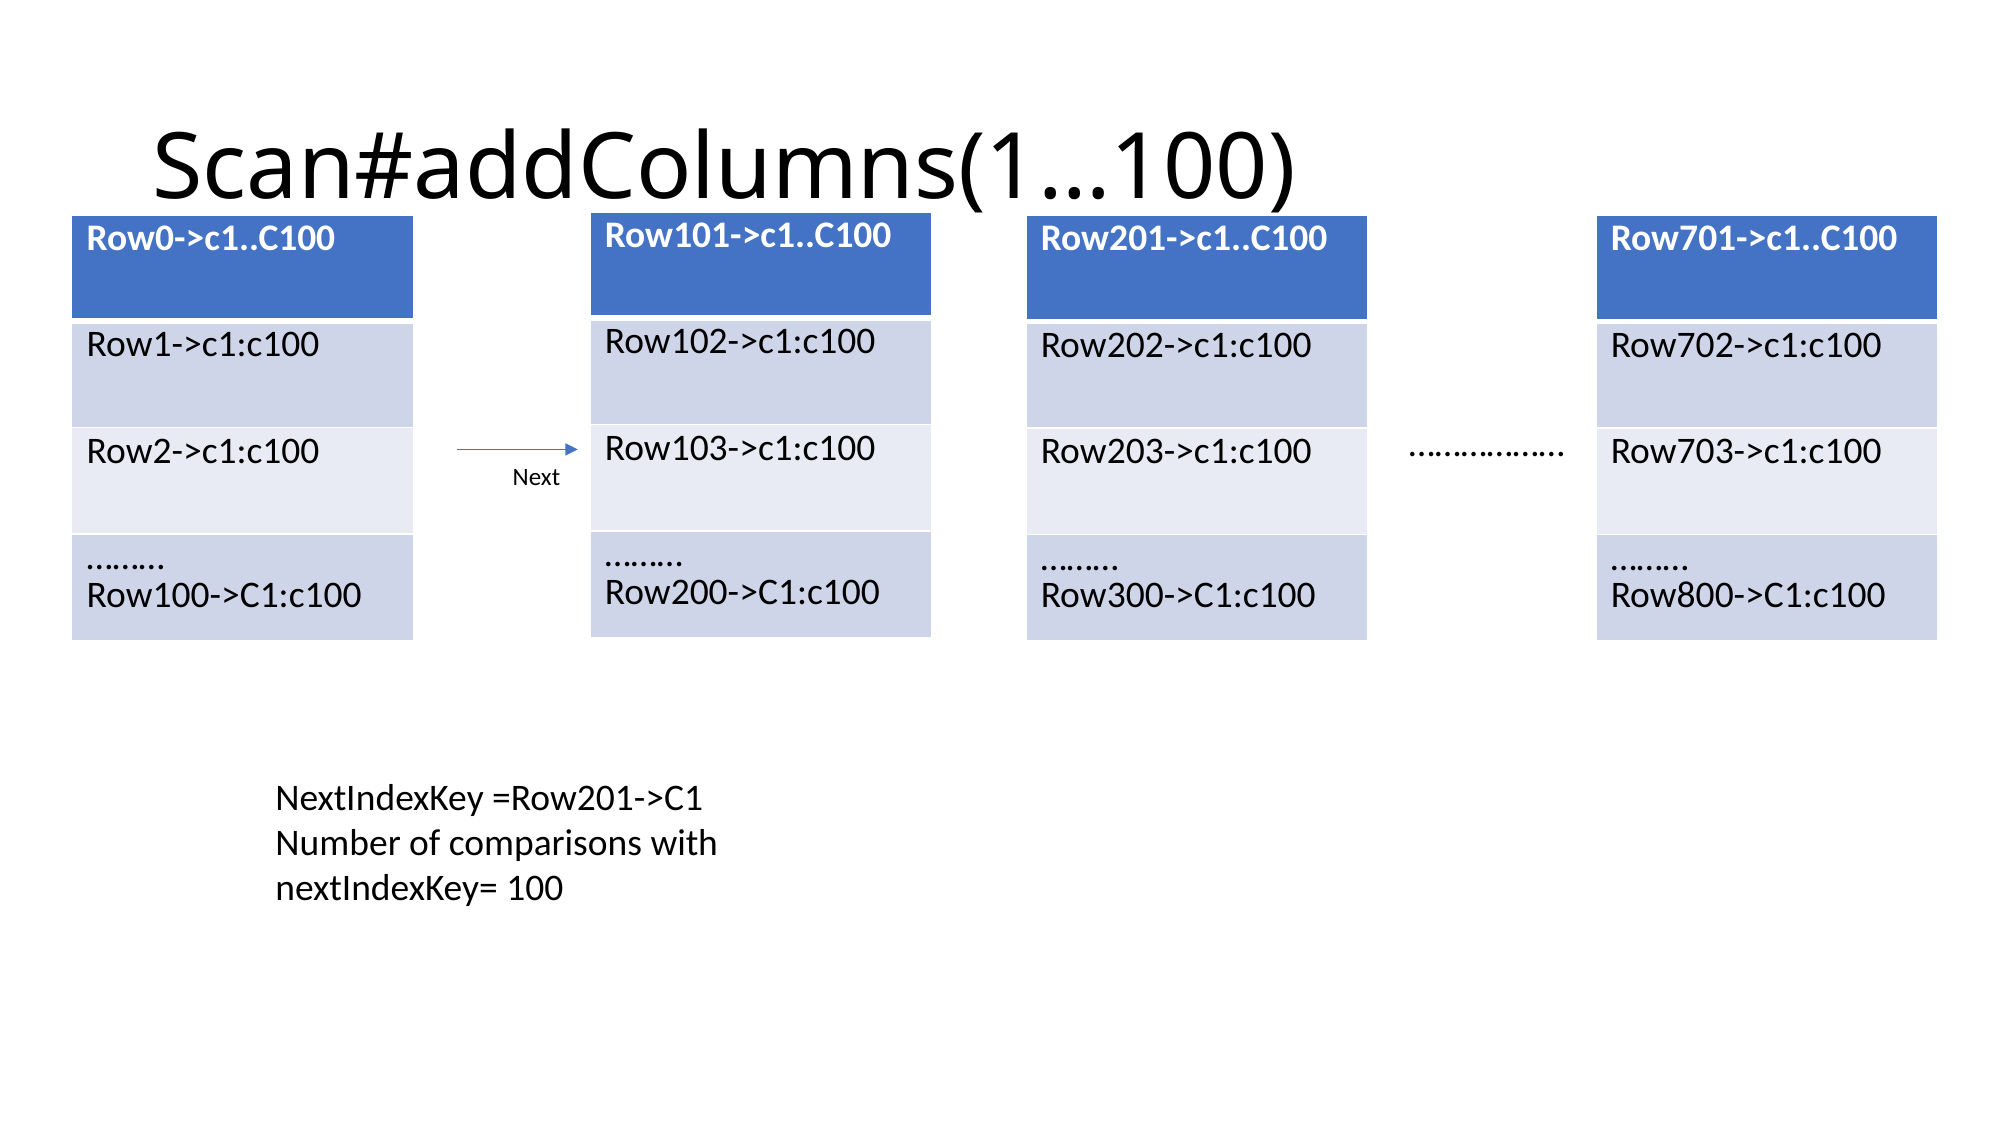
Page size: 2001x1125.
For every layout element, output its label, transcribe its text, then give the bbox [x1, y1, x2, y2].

table_cell ……… Row200->C1:c100 [591, 532, 931, 637]
table_cell Row702->c1:c100 [1597, 324, 1937, 427]
table_header Row201->c1..C100 [1027, 216, 1367, 319]
title Scan#addColumns(1…100) [137, 59, 1863, 278]
table_header Row101->c1..C100 [591, 213, 931, 315]
table_cell ……… Row100->C1:c100 [72, 535, 413, 640]
table_cell Row703->c1:c100 [1597, 429, 1937, 534]
text_box Next [497, 453, 577, 499]
table_header Row701->c1..C100 [1597, 216, 1937, 319]
text_box NextIndexKey =Row201->C1 Number of comparisons with nextIndexKey= 100 [260, 765, 945, 1006]
table_cell Row2->c1:c100 [72, 428, 413, 533]
table_cell Row203->c1:c100 [1027, 429, 1367, 534]
text_box ……………… [1394, 411, 1641, 472]
table_header Row0->c1..C100 [72, 216, 413, 318]
table_cell ……… Row800->C1:c100 [1597, 535, 1937, 640]
table_cell Row202->c1:c100 [1027, 324, 1367, 427]
table_cell Row1->c1:c100 [72, 324, 413, 427]
table_cell Row103->c1:c100 [591, 425, 931, 530]
table_cell Row102->c1:c100 [591, 321, 931, 424]
table_cell ……… Row300->C1:c100 [1027, 535, 1367, 640]
